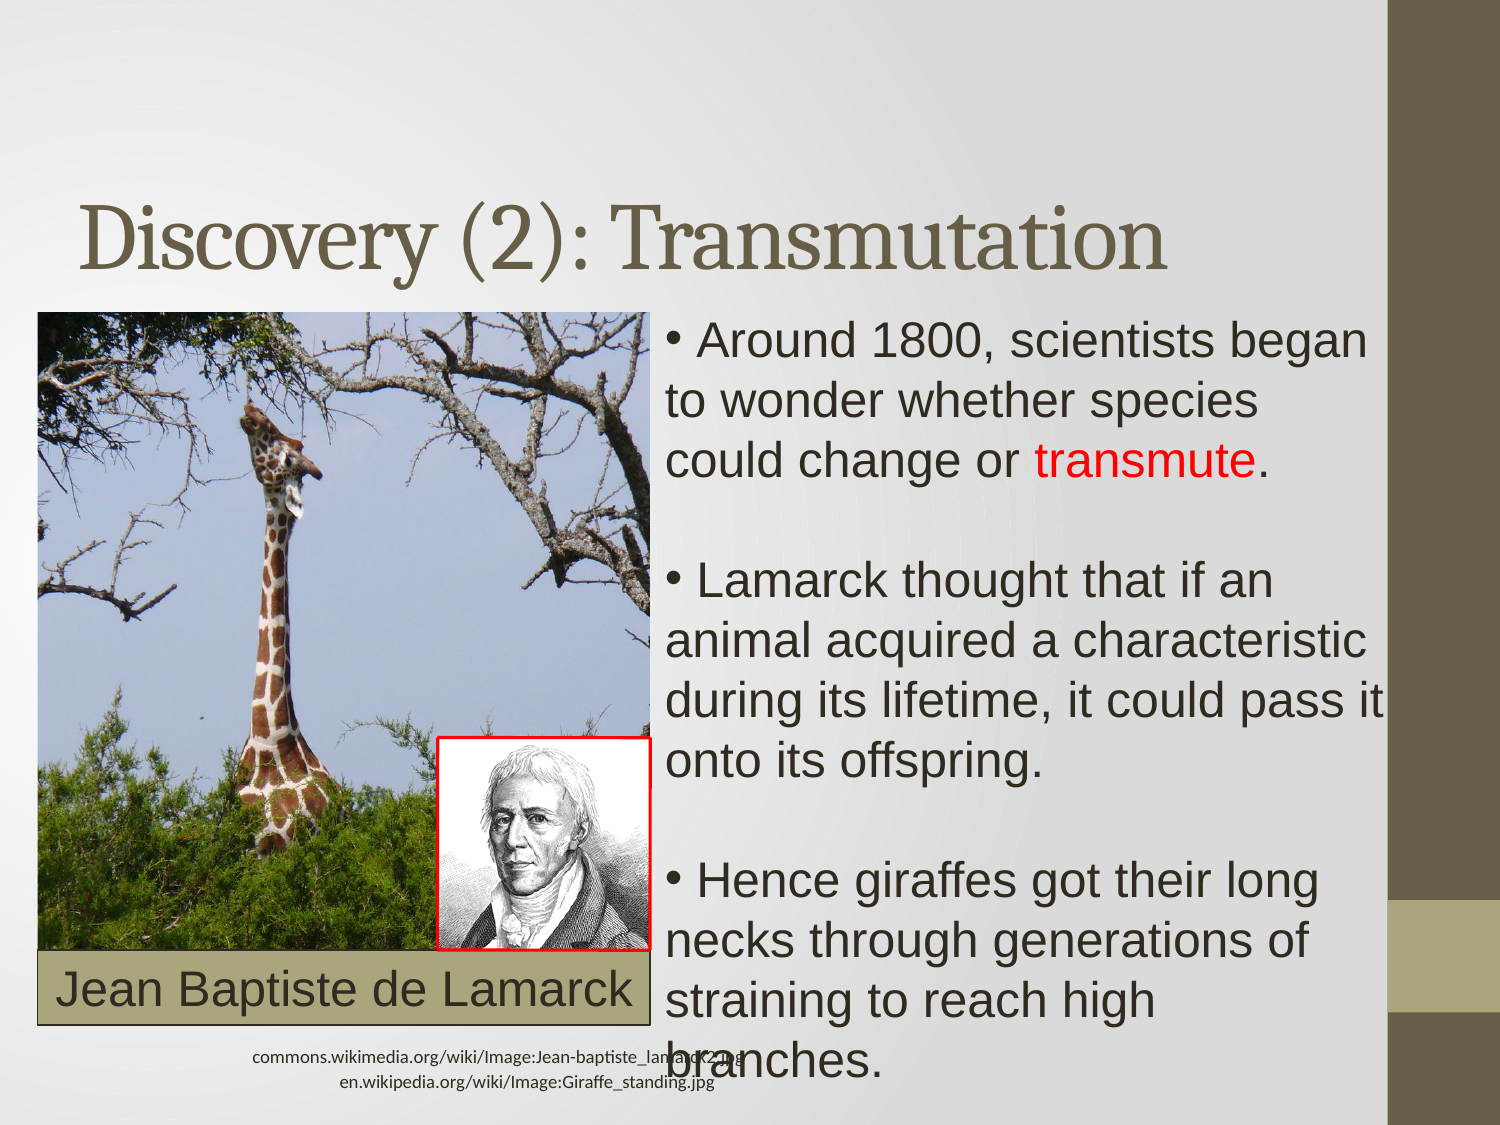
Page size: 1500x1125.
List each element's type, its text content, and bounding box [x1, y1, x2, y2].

text_box commons.wikimedia.org/wiki/Image:Jean-baptiste_lamarck2.jpg [237, 1037, 650, 1075]
title Discovery (2): Transmutation [62, 137, 1463, 325]
picture [36, 311, 651, 1026]
text_box en.wikipedia.org/wiki/Image:Giraffe_standing.jpg [324, 1075, 650, 1100]
text_box Around 1800, scientists began to wonder whether species could change or transmute. Lamarck thought that if an animal acquired a characteristic during its lifetime, it could pass it onto its offspring. Hence giraffes got their long necks through generations of straining to reach high branches. [650, 299, 1400, 1125]
